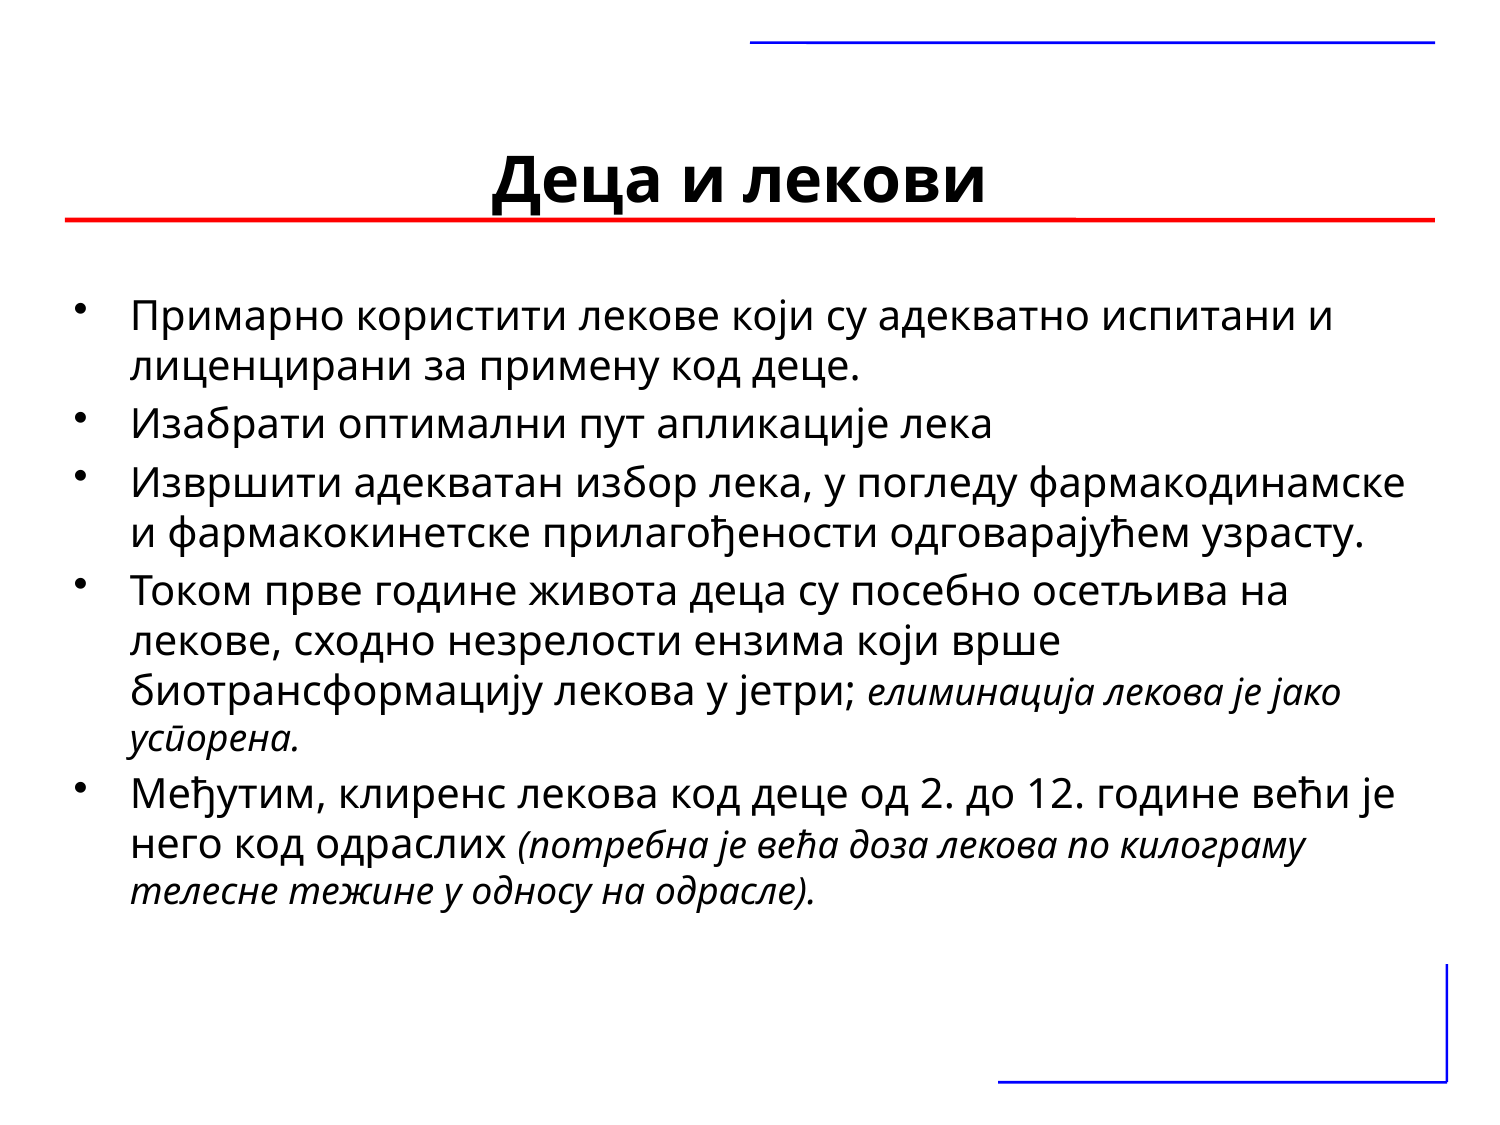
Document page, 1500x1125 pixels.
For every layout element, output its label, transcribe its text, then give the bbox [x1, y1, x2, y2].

title Деца и лекови [74, 19, 1424, 223]
list Примарно користити лекове који су адекватно испитани и лиценцирани за примену код деце. Изабрати оптимални пут апликације лека Извршити адекватан избор лека, у погледу фармакодинамске и фармакокинетске прилагођености одговарајућем узрасту. Током прве године живота деца су посебно осетљива на лекове, сходно незрелости ензима који врше биотрансформацију лекова у јетри; елиминација лекова је јако успорена. Међутим, клиренс лекова код деце од 2. до 12. године већи је него код одраслих (потребна је већа доза лекова по килограму телесне тежине у односу на одрасле). [58, 280, 1442, 1008]
